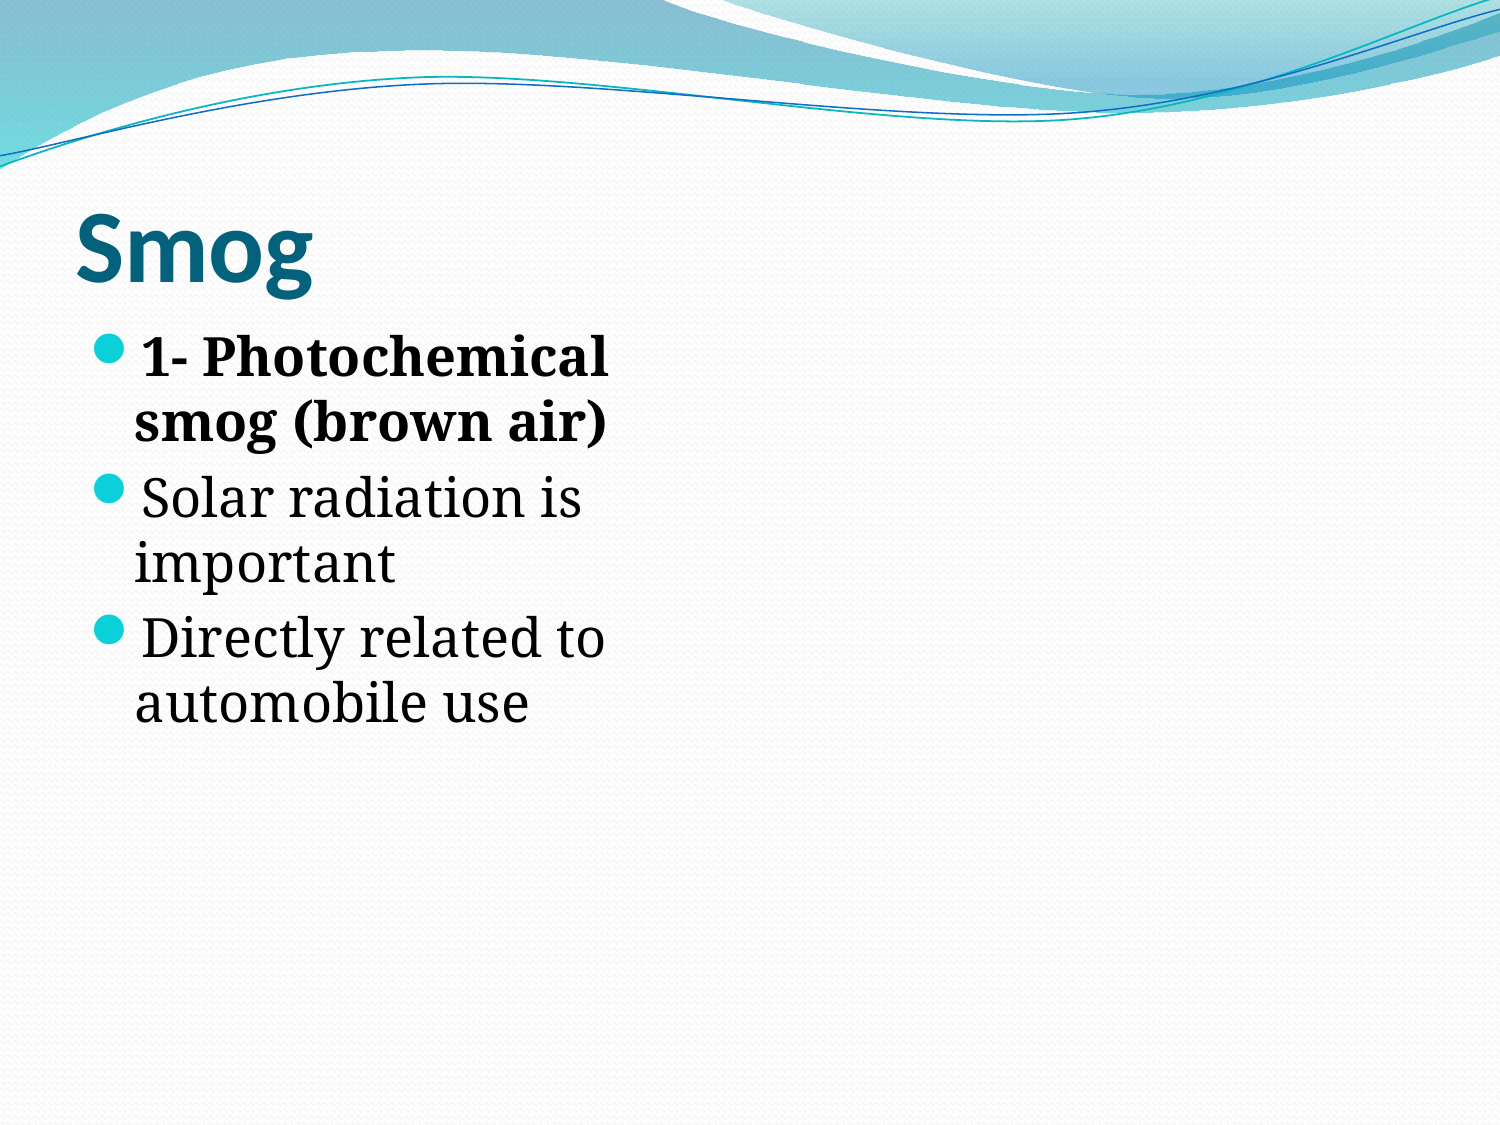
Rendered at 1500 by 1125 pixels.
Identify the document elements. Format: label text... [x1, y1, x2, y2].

list 1- Photochemical smog (brown air) Solar radiation is important Directly related to automobile use [75, 314, 738, 1043]
title Smog [75, 115, 1425, 303]
